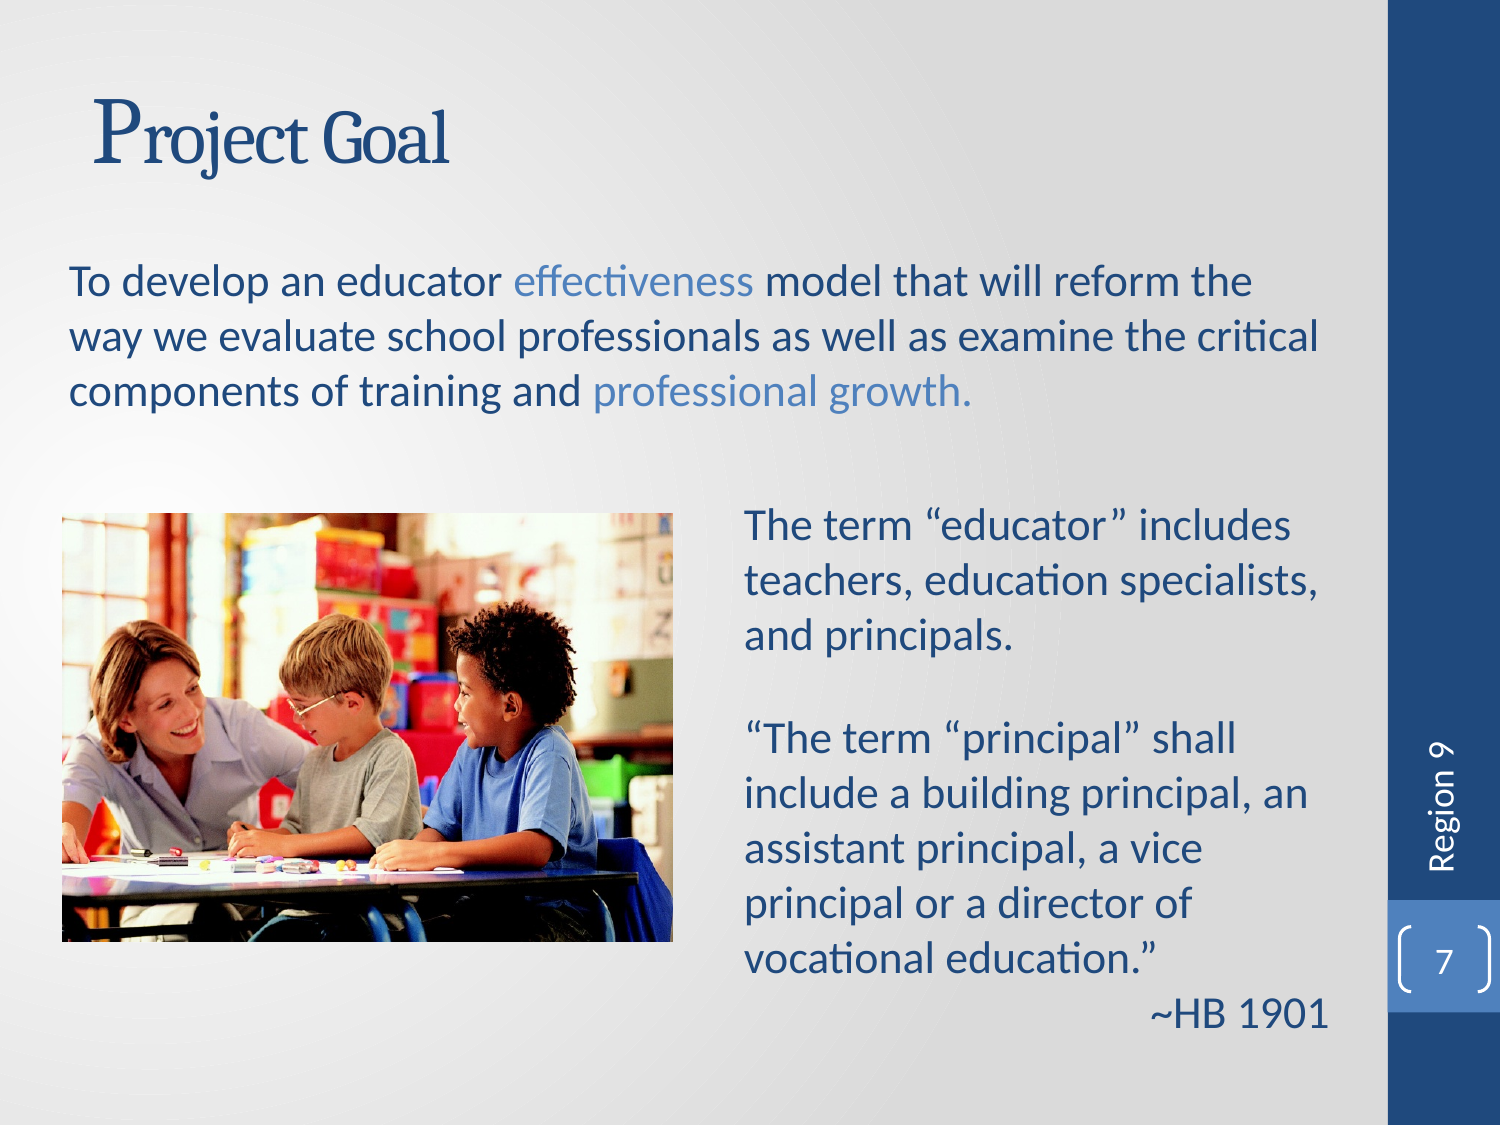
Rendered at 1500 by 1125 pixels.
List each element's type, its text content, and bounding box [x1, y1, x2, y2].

text_box The term “educator” includes teachers, education specialists, and principals. [729, 487, 1386, 668]
footer Region 9 [1408, 500, 1469, 889]
picture [62, 513, 673, 943]
slide_number 7 [1397, 925, 1492, 994]
title Project Goal [76, 48, 1427, 204]
text_box “The term “principal” shall include a building principal, an assistant principal, a vice principal or a director of vocational education.” ~HB 1901 [729, 699, 1345, 1045]
list To develop an educator effectiveness model that will reform the way we evaluate school professionals as well as examine the critical components of training and professional growth. [54, 242, 1345, 993]
